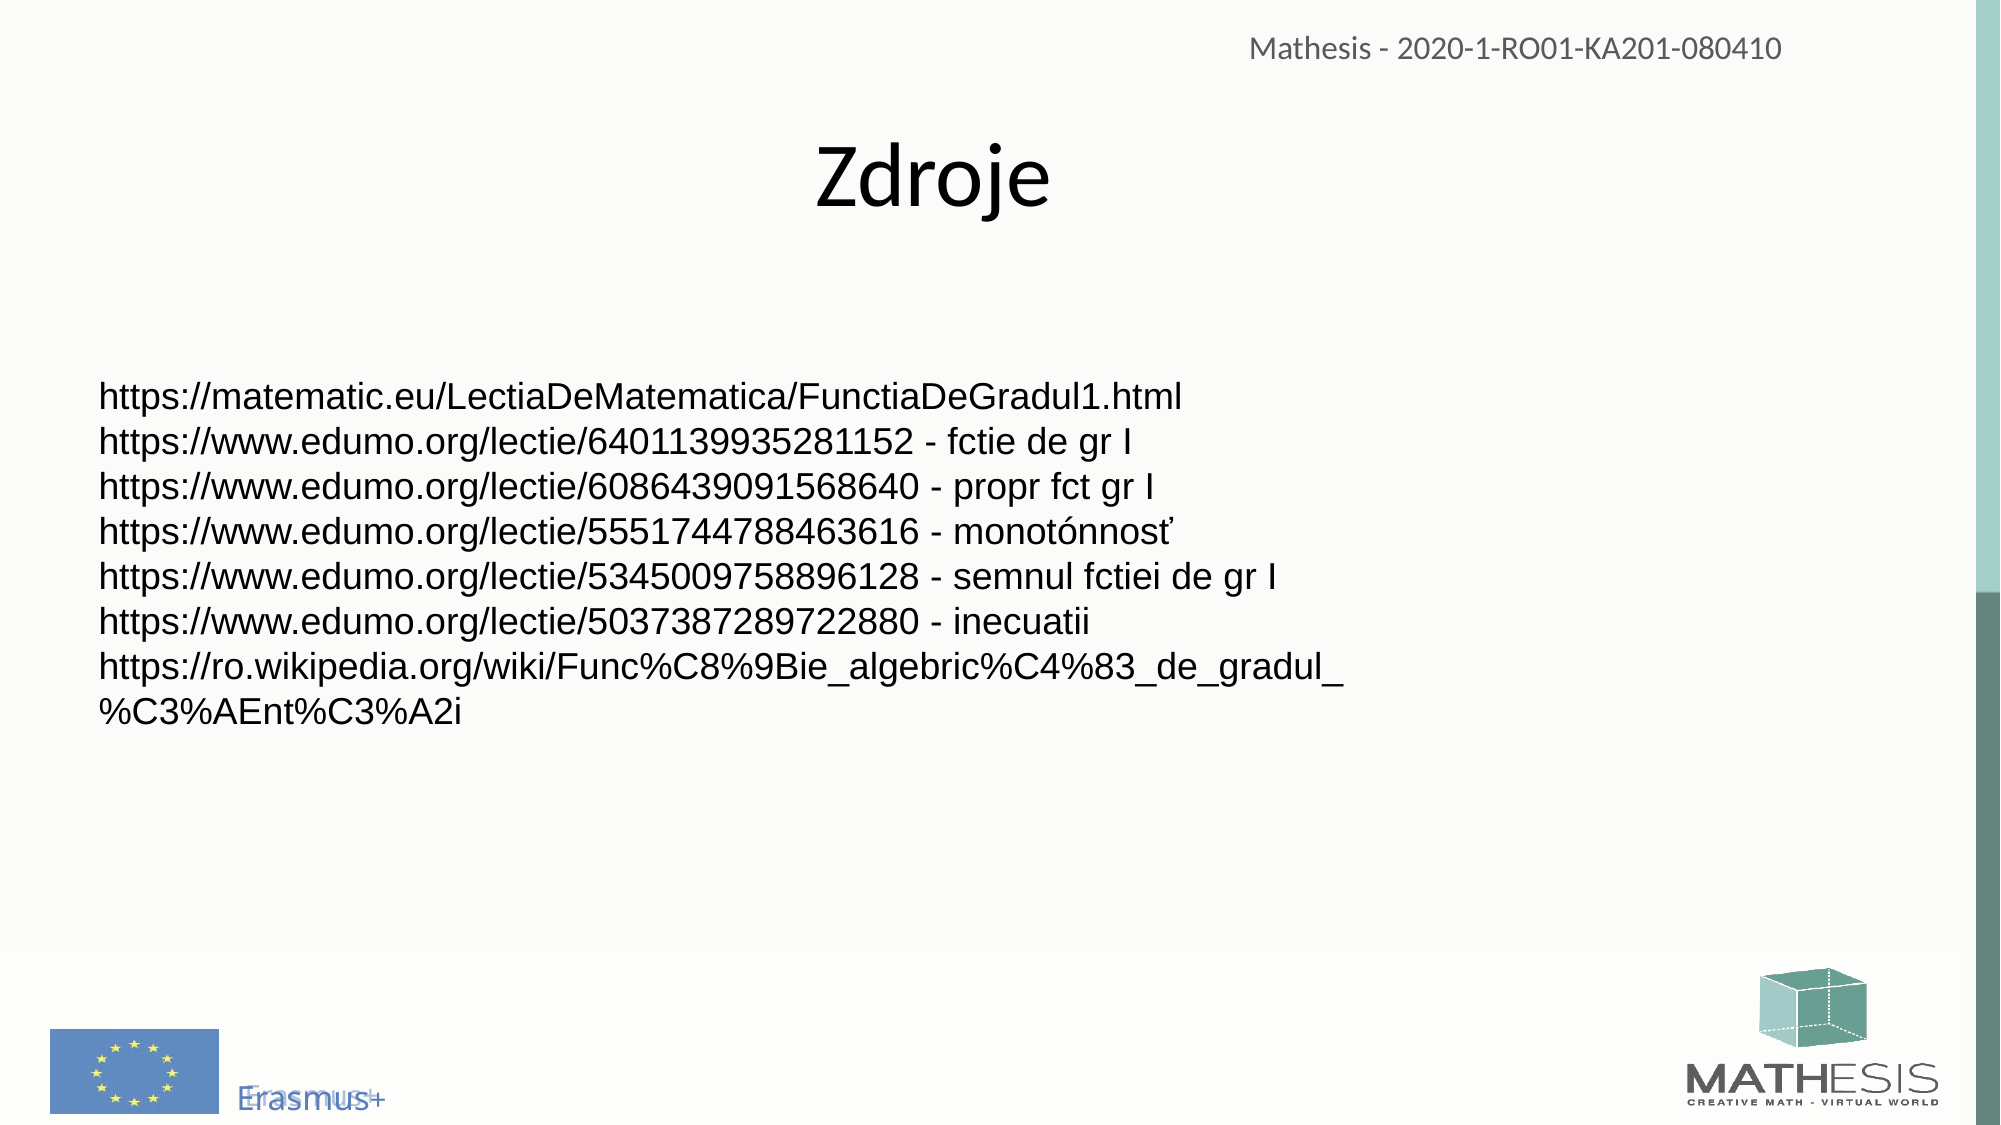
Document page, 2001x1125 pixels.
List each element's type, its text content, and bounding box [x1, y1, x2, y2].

text_box Δ>0 [50, 1029, 219, 1114]
text_box Δ>0 [1664, 928, 1961, 1125]
subtitle https://matematic.eu/LectiaDeMatematica/FunctiaDeGradul1.html https://www.edumo.org/lectie/6401139935281152 - fctie de gr I https://www.edumo.org/lectie/6086439091568640 - propr fct gr I https://www.edumo.org/lectie/5551744788463616 - monotónnosť https://www.edumo.org/lectie/5345009758896128 - semnul fctiei de gr I https://www.edumo.org/lectie/5037387289722880 - inecuatii https://ro.wikipedia.org/wiki/Func%C8%9Bie_algebric%C4%83_de_gradul_%C3%AEnt%C3%A2i [83, 319, 1484, 607]
text_box Δ>0 [1976, 0, 2000, 1125]
title Zdroje [83, 107, 1784, 349]
